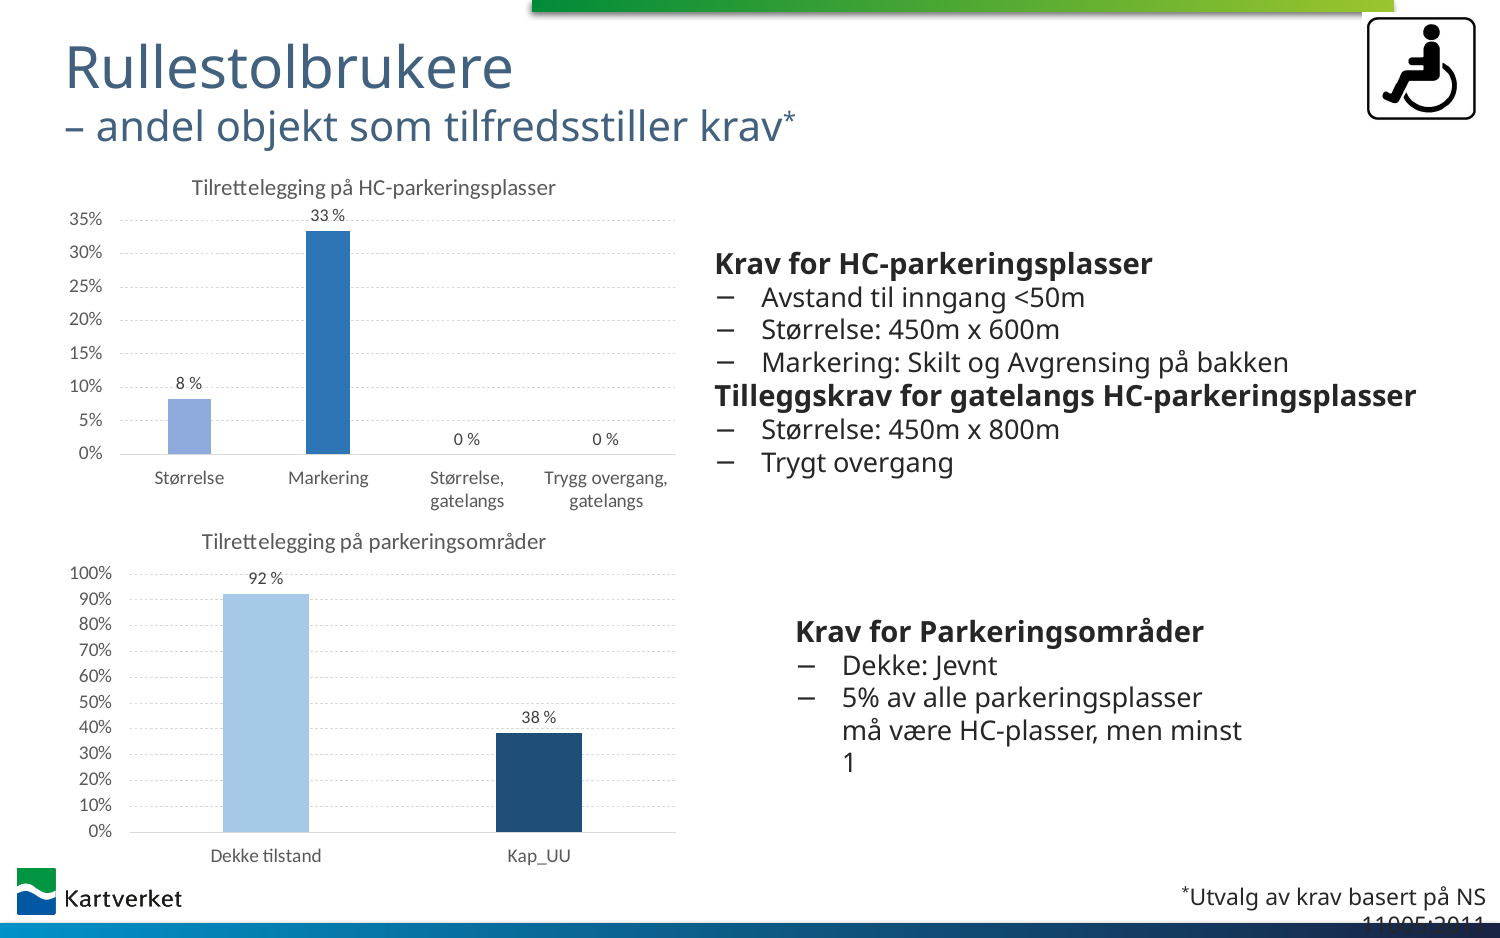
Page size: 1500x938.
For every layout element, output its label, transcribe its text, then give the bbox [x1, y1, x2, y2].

picture [1362, 12, 1481, 126]
picture [62, 166, 687, 519]
text_box Krav for Parkeringsområder Dekke: Jevnt 5% av alle parkeringsplasser må være HC-plasser, men minst 1 [780, 605, 1261, 786]
text_box Krav for HC-parkeringsplasser Avstand til inngang <50m Størrelse: 450m x 600m Markering: Skilt og Avgrensing på bakken Tilleggskrav for gatelangs HC-parkeringsplasser Størrelse: 450m x 800m Trygt overgang [699, 237, 1433, 485]
text_box Rullestolbrukere – andel objekt som tilfredsstiller krav* [49, 25, 1431, 158]
text_box *Utvalg av krav basert på NS 11005:2011 [1068, 873, 1500, 938]
picture [62, 520, 687, 874]
